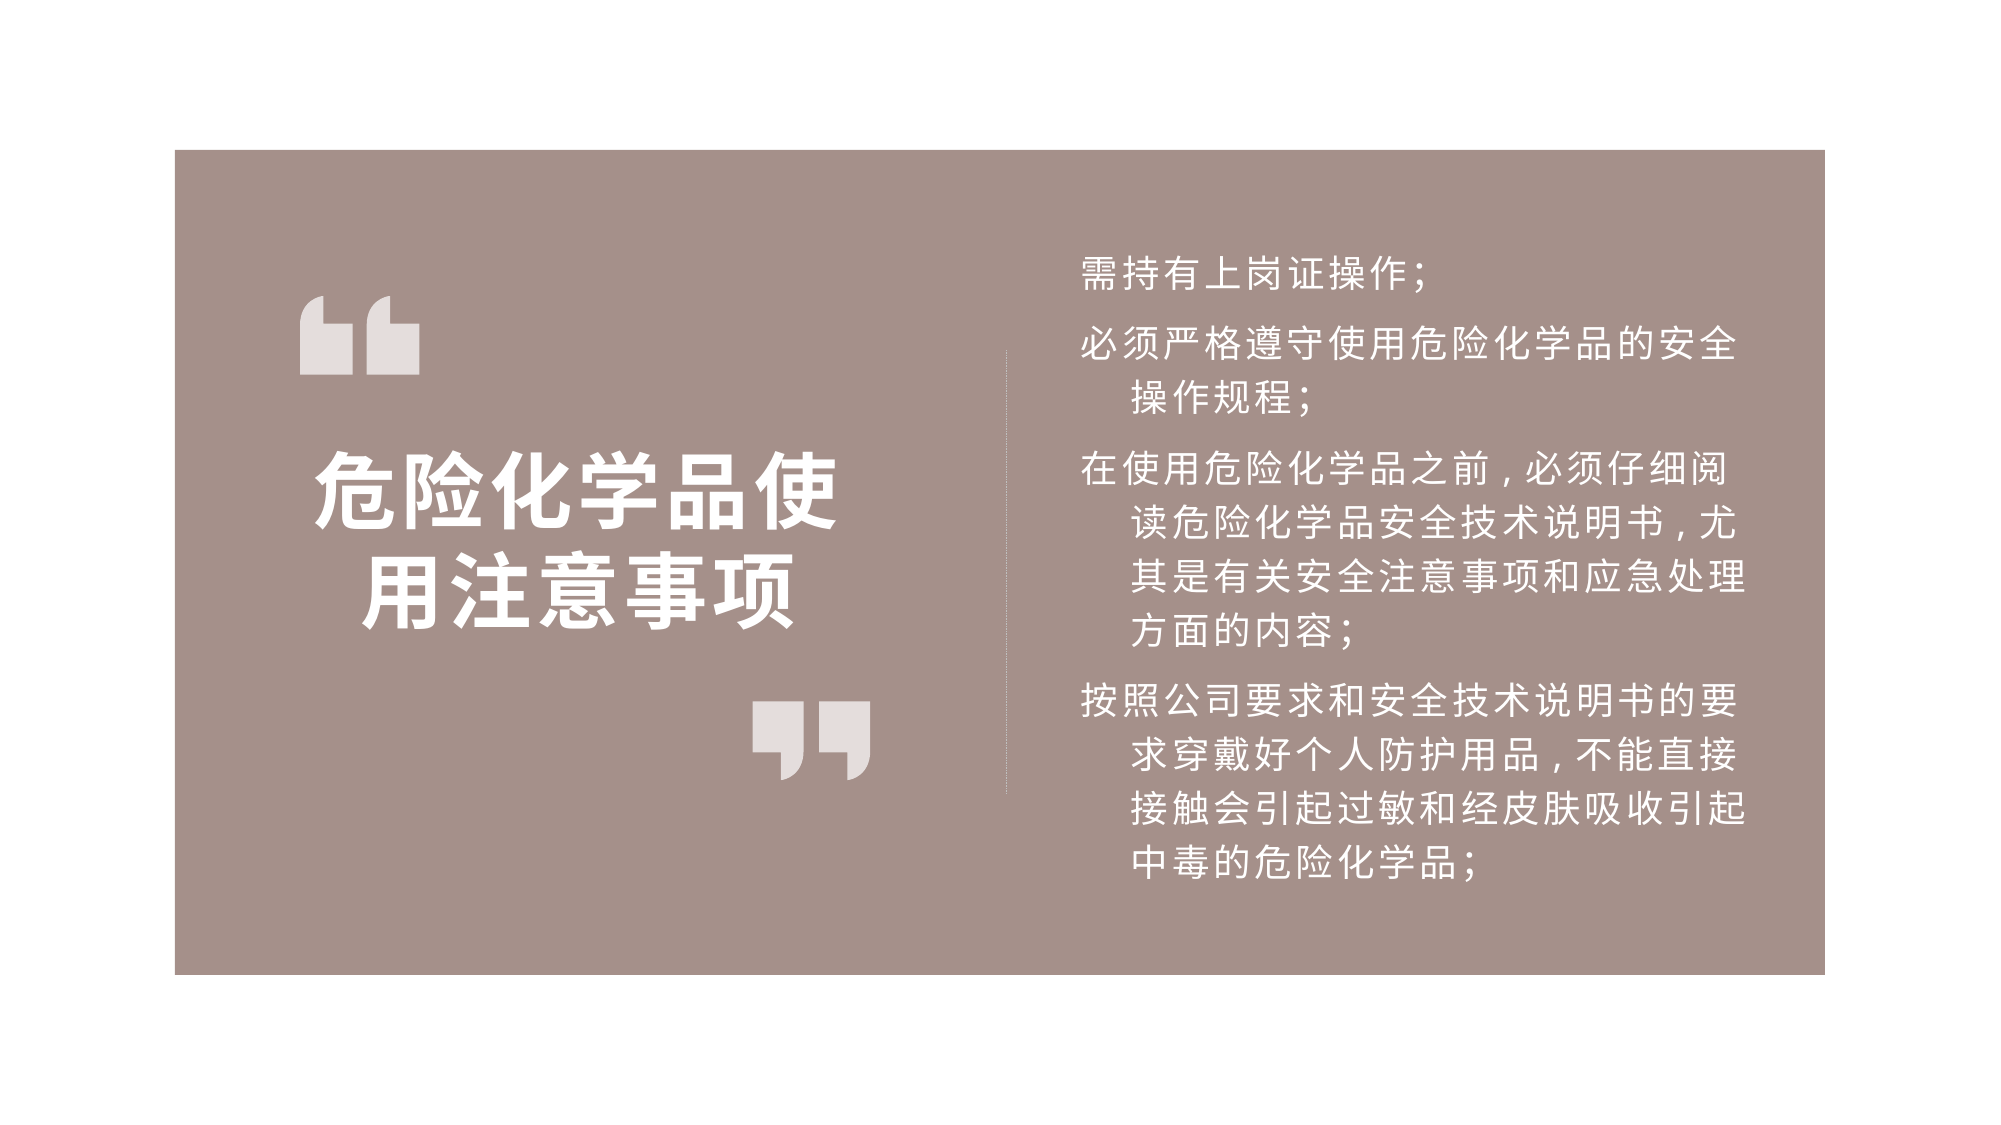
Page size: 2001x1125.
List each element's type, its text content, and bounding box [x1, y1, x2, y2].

text_box [751, 700, 805, 782]
text_box [298, 294, 354, 376]
text_box 危险化学品使用注意事项 [274, 426, 882, 652]
text_box [818, 700, 872, 782]
text_box [365, 294, 421, 376]
text_box 需持有上岗证操作； 必须严格遵守使用危险化学品的安全操作规程； 在使用危险化学品之前,必须仔细阅读危险化学品安全技术说明书,尤其是有关安全注意事项和应急处理方面的内容； 按照公司要求和安全技术说明书的要求穿戴好个人防护用品,不能直接接触会引起过敏和经皮肤吸收引起中毒的危险化学品； [1070, 237, 1761, 888]
text_box [174, 149, 1826, 976]
